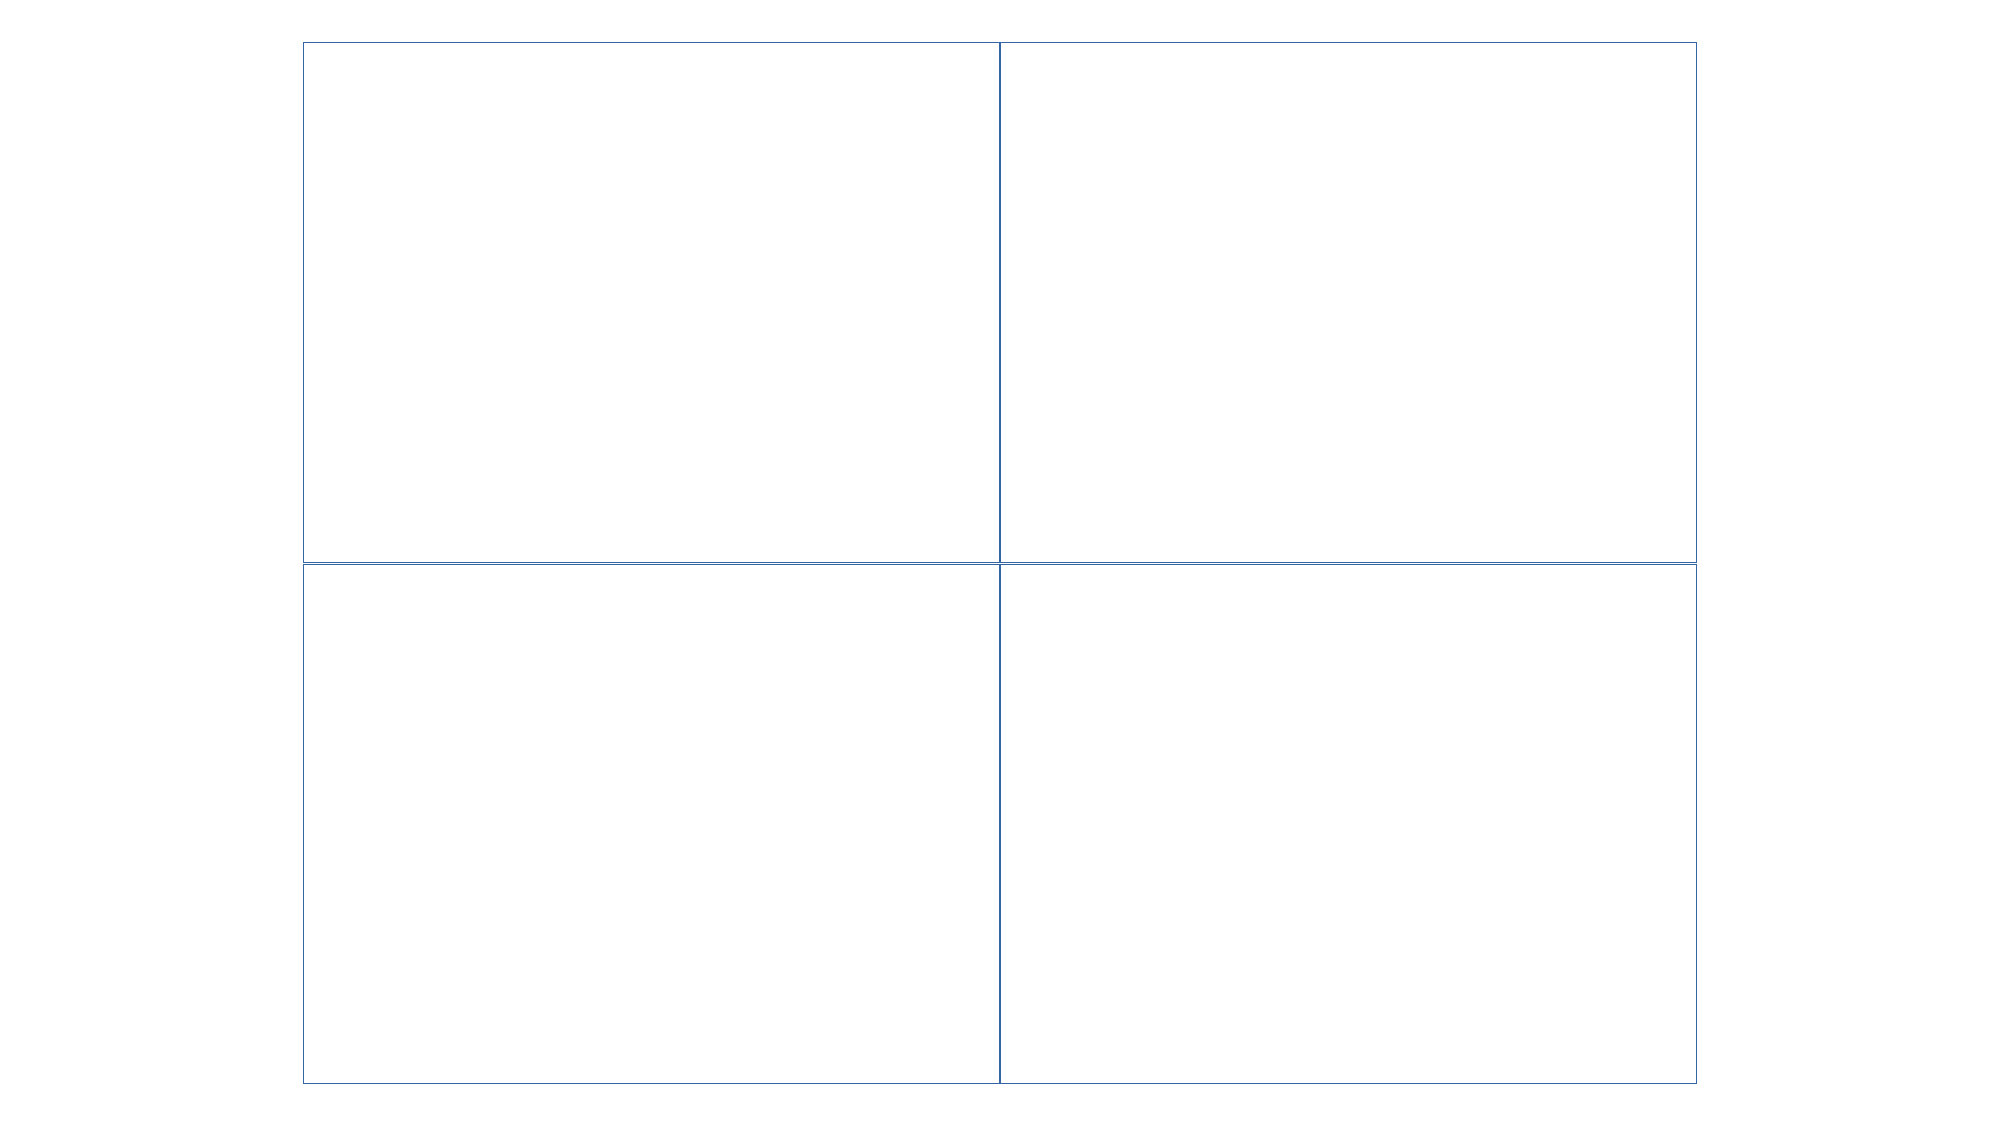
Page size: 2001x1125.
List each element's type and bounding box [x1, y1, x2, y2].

text_box [303, 42, 1000, 563]
text_box [1000, 42, 1697, 563]
text_box [303, 564, 1000, 1084]
text_box [1000, 564, 1697, 1084]
